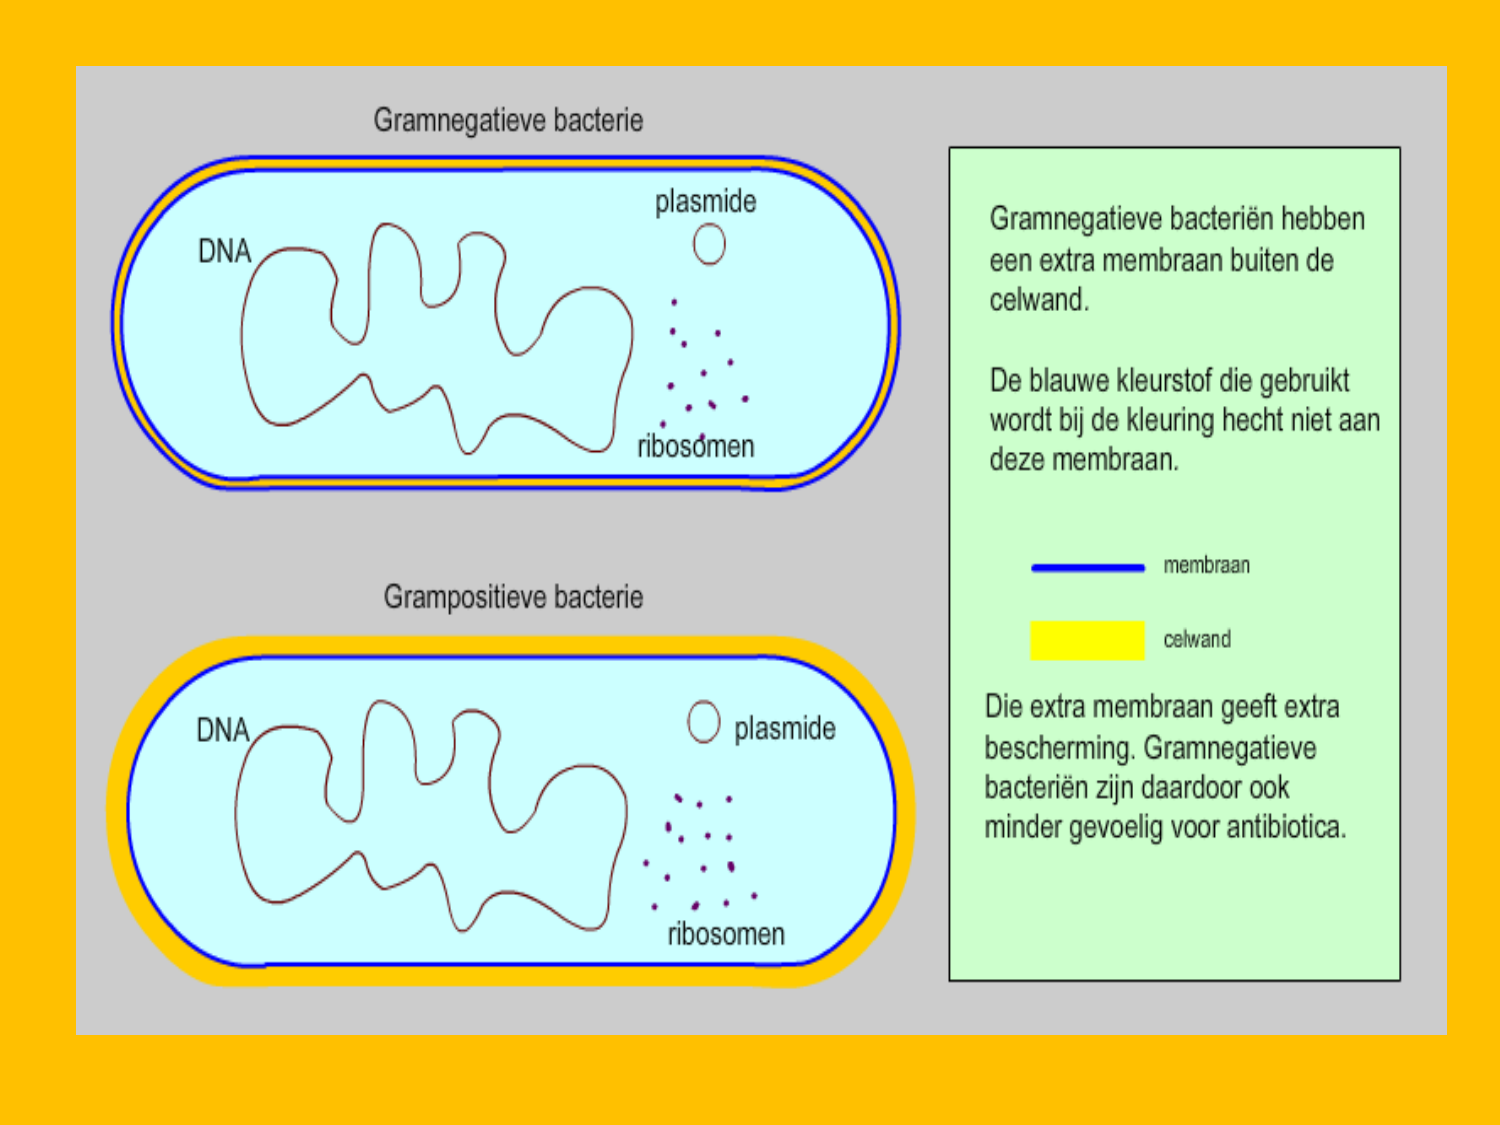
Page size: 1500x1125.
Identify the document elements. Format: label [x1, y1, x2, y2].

picture [76, 66, 1448, 1036]
